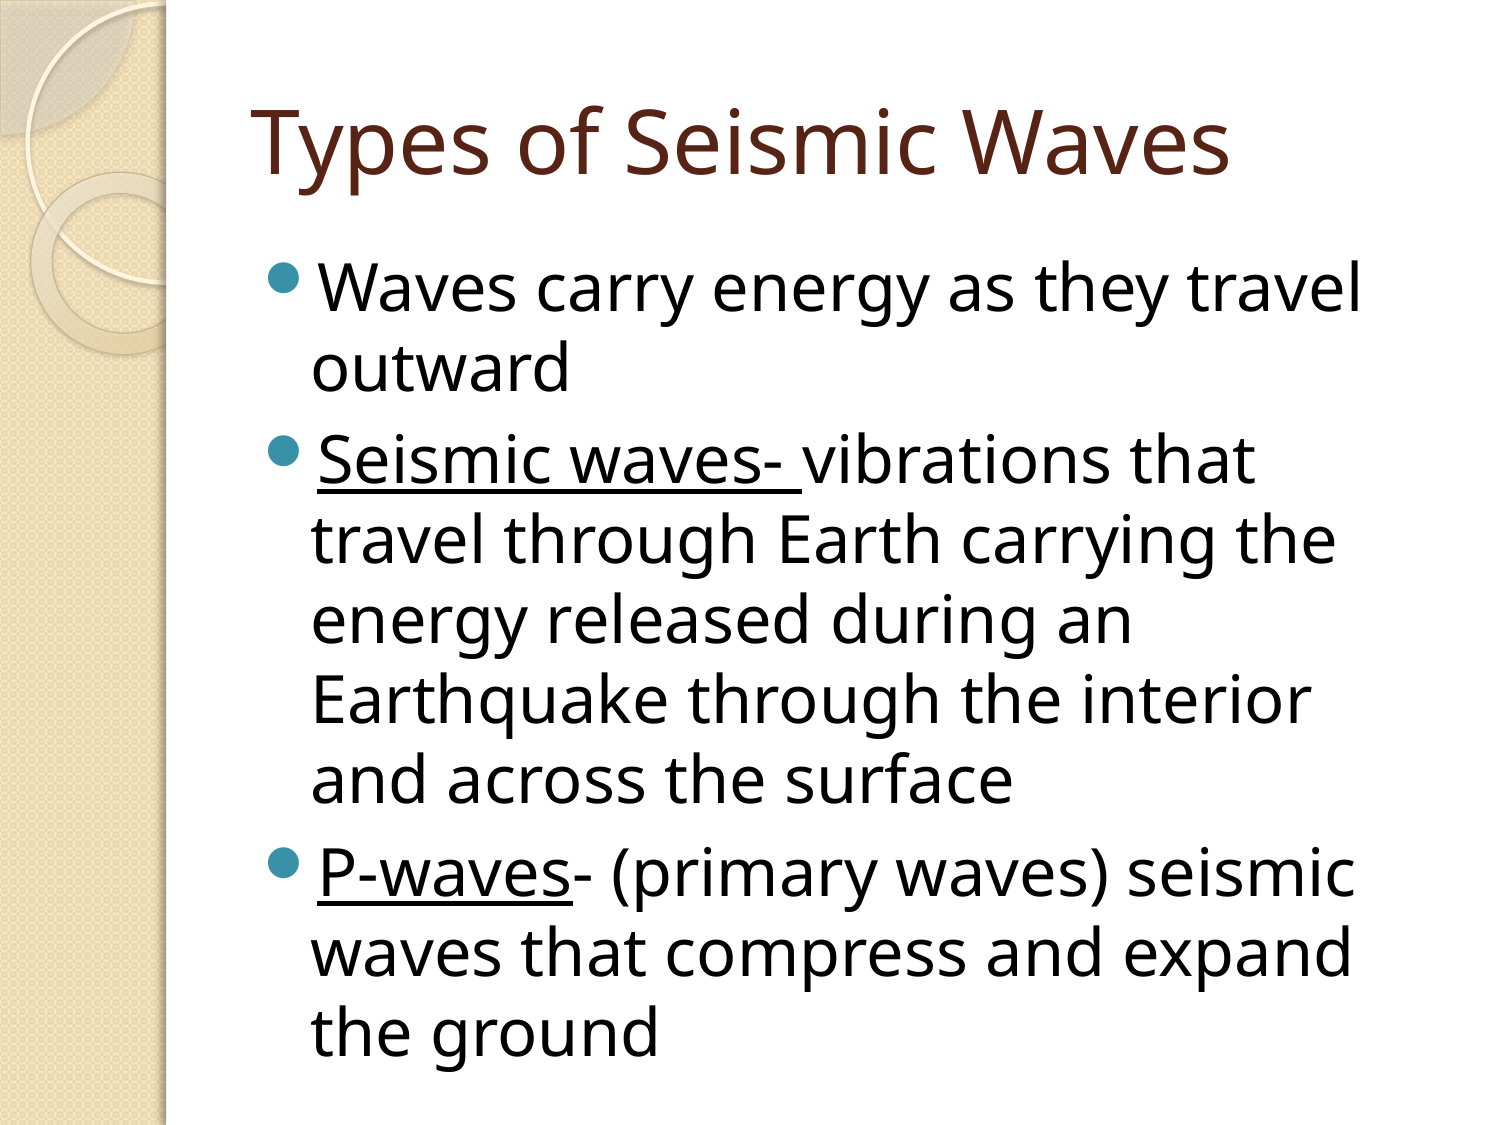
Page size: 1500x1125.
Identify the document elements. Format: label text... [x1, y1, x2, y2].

title Types of Seismic Waves [235, 45, 1466, 233]
list Waves carry energy as they travel outward Seismic waves- vibrations that travel through Earth carrying the energy released during an Earthquake through the interior and across the surface P-waves- (primary waves) seismic waves that compress and expand the ground [235, 237, 1466, 1025]
